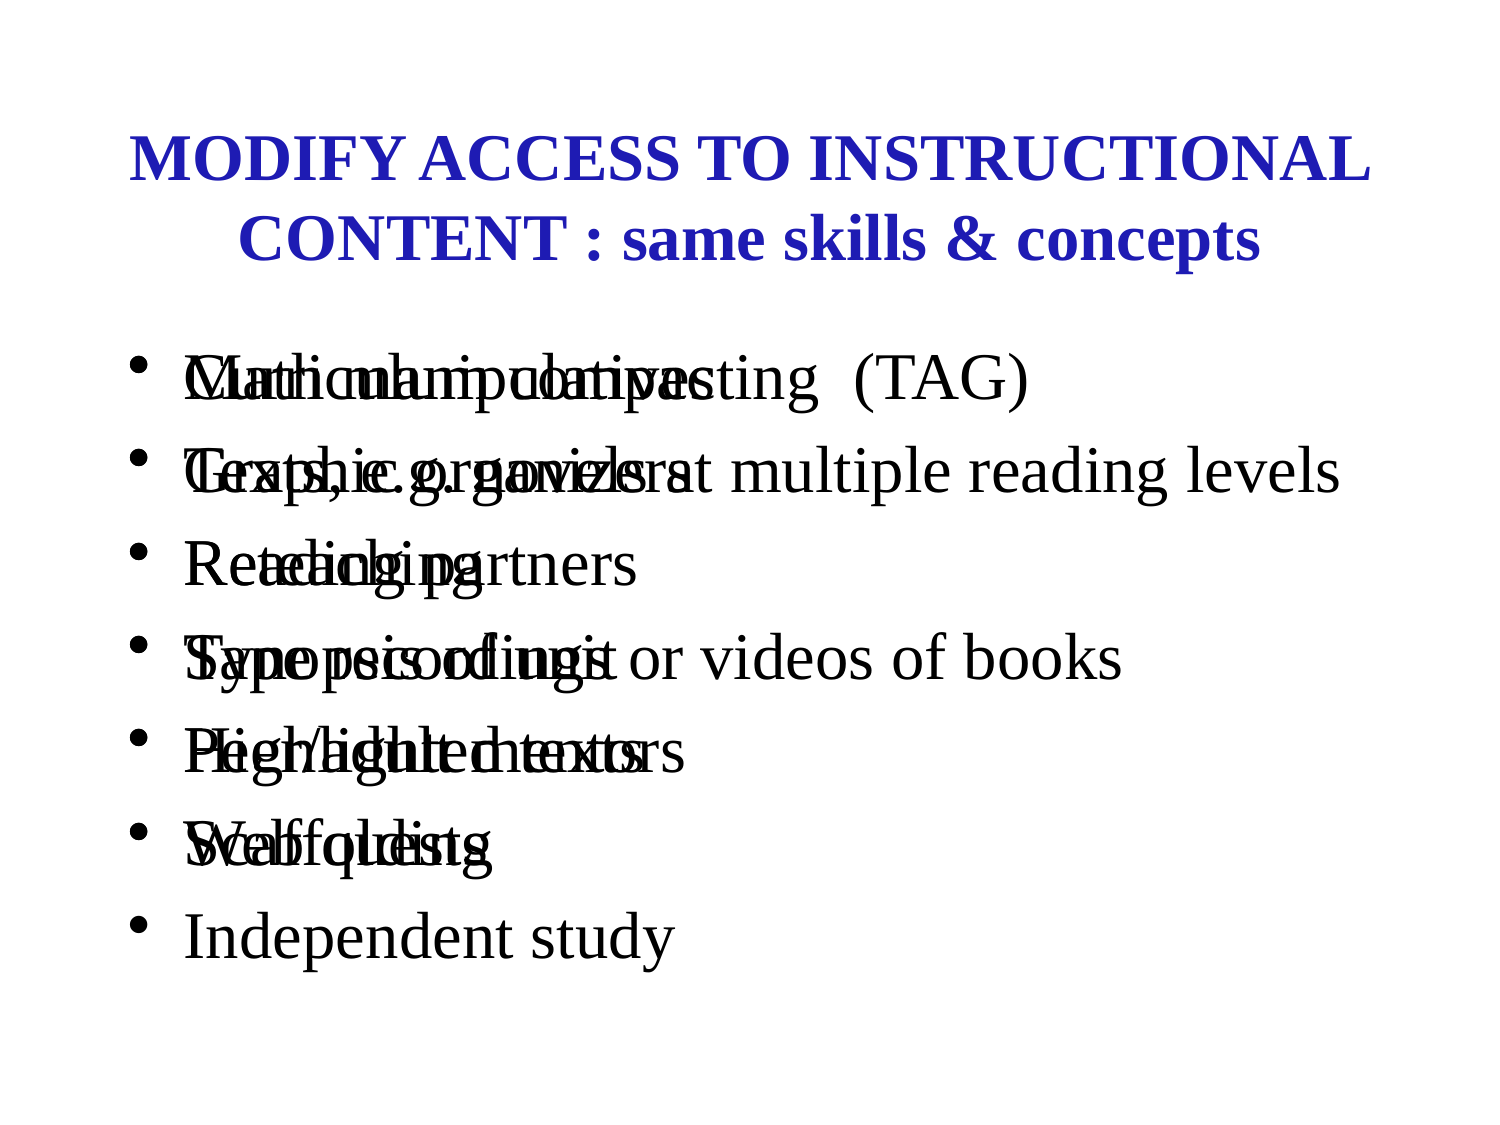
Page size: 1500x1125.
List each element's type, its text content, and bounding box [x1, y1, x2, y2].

title MODIFY ACCESS TO INSTRUCTIONAL CONTENT : same skills & concepts [112, 99, 1388, 288]
list Curriculum compacting (TAG) Graphic organizers Reteaching Synopsis of unit Peer/adult mentors Scaffolding Independent study [112, 324, 1388, 1001]
